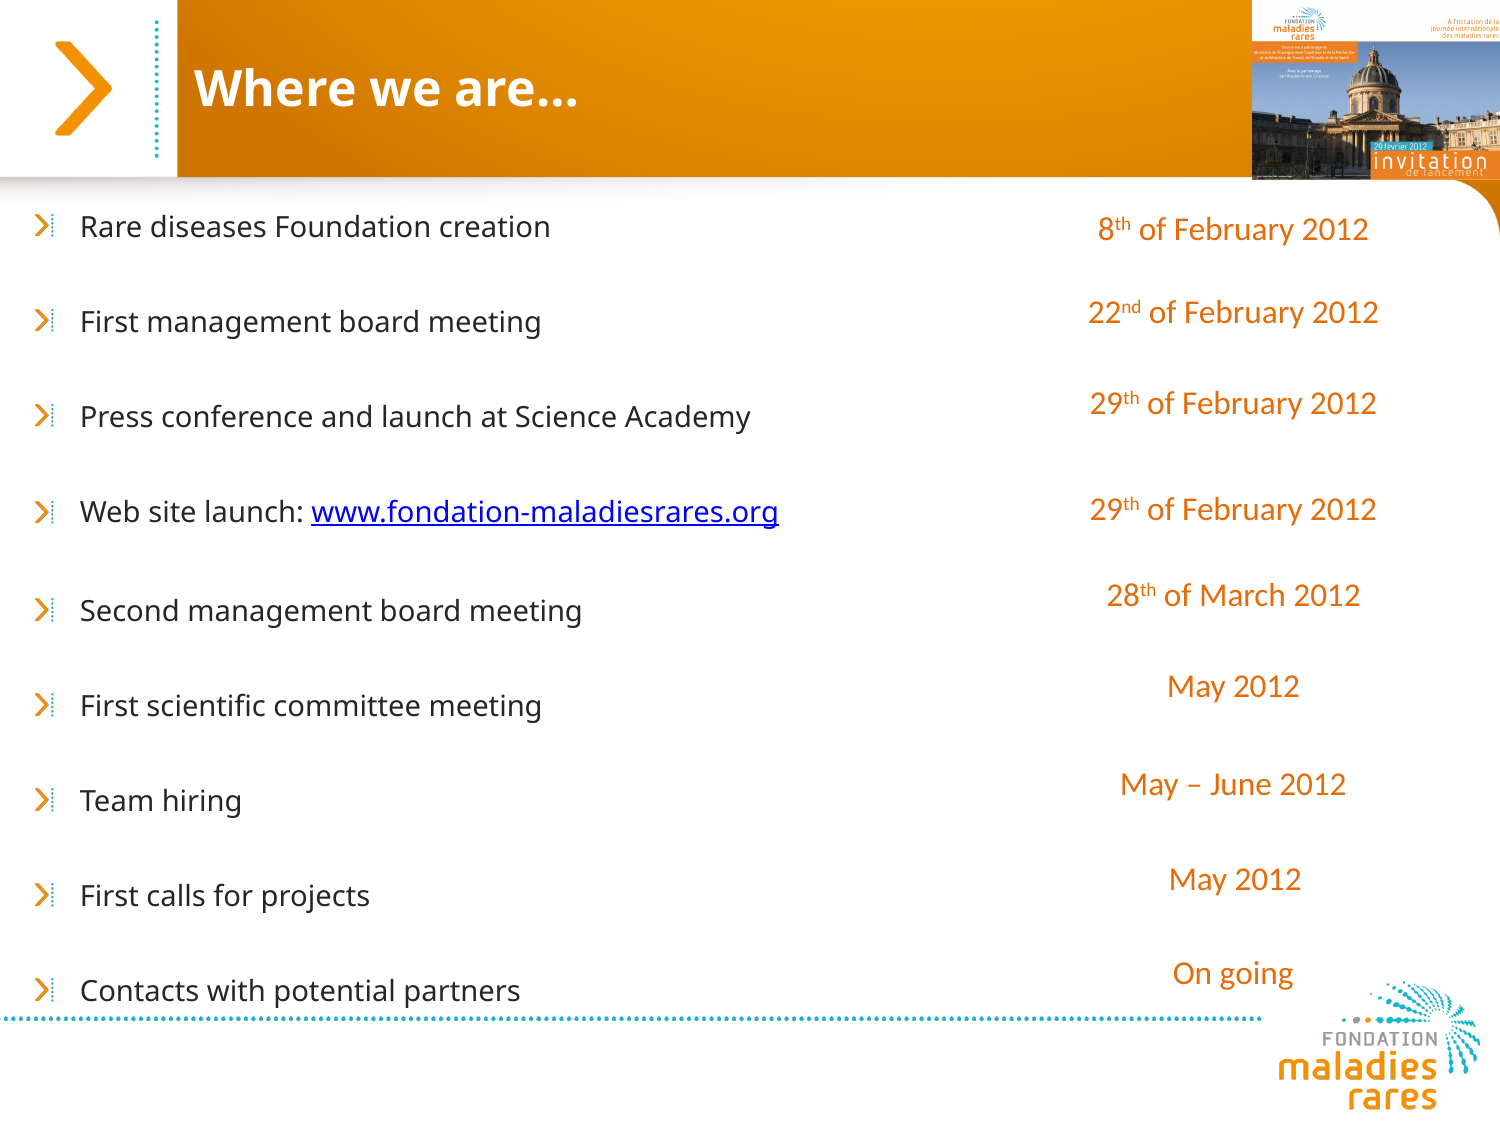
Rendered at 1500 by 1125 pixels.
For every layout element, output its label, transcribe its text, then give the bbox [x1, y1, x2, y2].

text_box May 2012 [1152, 656, 1316, 712]
title Where we are… [194, 0, 1250, 185]
text_box 22nd of February 2012 [1073, 282, 1395, 338]
text_box 29th of February 2012 [1074, 479, 1393, 535]
picture [0, 0, 1500, 1125]
text_box On going [1158, 943, 1309, 999]
list Rare diseases Foundation creation First management board meeting Press conference and launch at Science Academy Web site launch: www.fondation-maladiesrares.org Second management board meeting First scientific committee meeting Team hiring First calls for projects Contacts with potential partners [35, 208, 1317, 990]
text_box 29th of February 2012 [1074, 373, 1393, 429]
text_box 8th of February 2012 [1083, 199, 1384, 255]
text_box May 2012 [1146, 849, 1317, 905]
text_box 28th of March 2012 [1091, 565, 1376, 621]
text_box May – June 2012 [1105, 754, 1362, 810]
